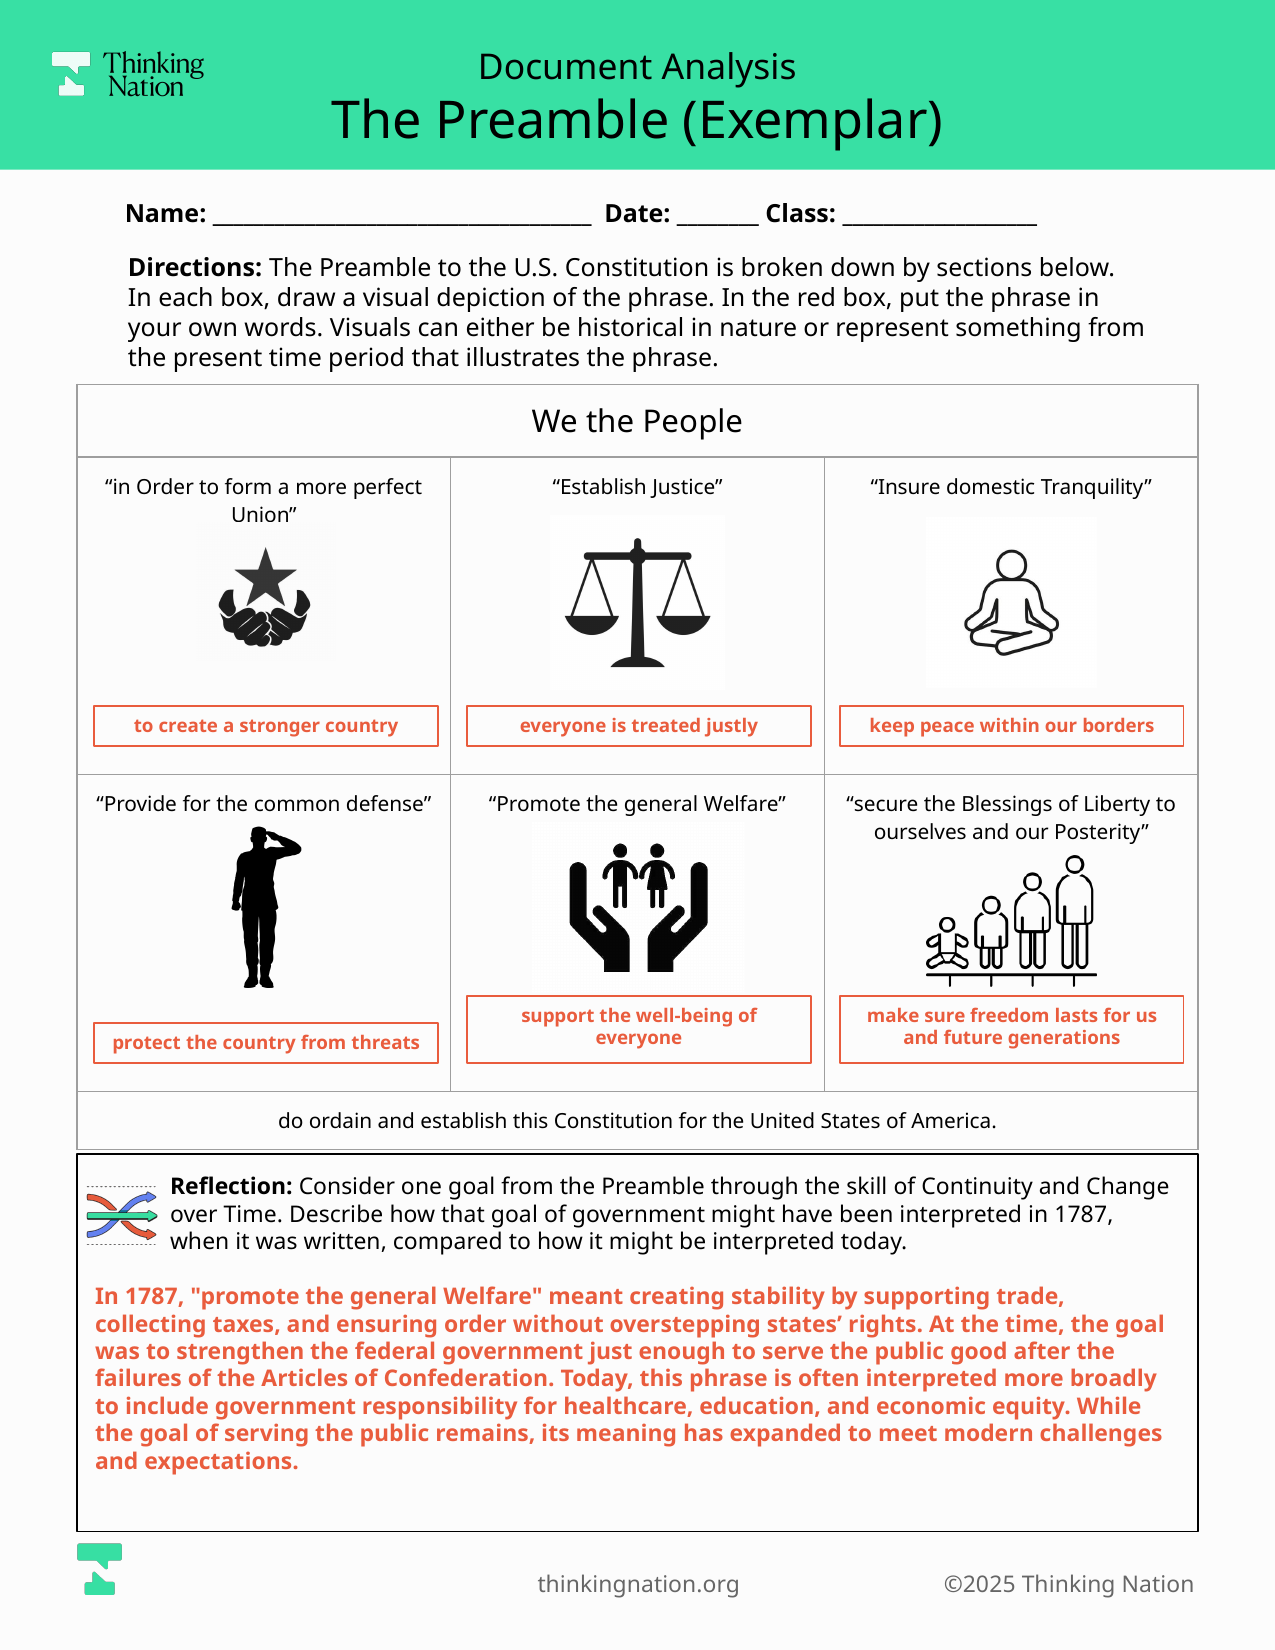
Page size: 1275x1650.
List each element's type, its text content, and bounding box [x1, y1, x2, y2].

text_box keep peace within our borders [839, 706, 1184, 746]
text_box ©2025 Thinking Nation [909, 1553, 1211, 1605]
text_box make sure freedom lasts for us and future generations [839, 996, 1184, 1063]
table_cell “Insure domestic Tranquility” [825, 458, 1197, 774]
picture [63, 1533, 135, 1605]
text_box protect the country from threats [94, 1023, 438, 1063]
text_box to create a stronger country [94, 706, 438, 746]
text_box everyone is treated justly [467, 706, 811, 746]
text_box Reflection: Consider one goal from the Preamble through the skill of Continuity and Change over Time. Describe how that goal of government might have been interpreted in 1787, when it was written, compared to how it might be interpreted today. In 1787, "promote the general Welfare" meant creating stability by supporting trade, collecting taxes, and ensuring order without overstepping states’ rights. At the time, the goal was to strengthen the federal government just enough to serve the public good after the failures of the Articles of Confederation. Today, this phrase is often interpreted more broadly to include government responsibility for healthcare, education, and economic equity. While the goal of serving the public remains, its meaning has expanded to meet modern challenges and expectations. [76, 1153, 1198, 1532]
picture [77, 1170, 167, 1261]
table_cell “Provide for the common defense” [78, 775, 450, 1091]
picture [926, 835, 1097, 1006]
text_box support the well-being of everyone [467, 996, 811, 1063]
picture [550, 515, 725, 690]
table_cell “secure the Blessings of Liberty to ourselves and our Posterity” [825, 775, 1197, 1091]
text_box Document Analysis The Preamble (Exemplar) [0, 0, 1275, 170]
picture [230, 825, 302, 989]
picture [196, 522, 336, 661]
text_box thinkingnation.org [488, 1553, 790, 1605]
picture [926, 517, 1097, 688]
text_box Directions: The Preamble to the U.S. Constitution is broken down by sections below. In each box, draw a visual depiction of the phrase. In the red box, put the phrase in your own words. Visuals can either be historical in nature or represent something from the present time period that illustrates the phrase. [109, 249, 1165, 372]
picture [35, 37, 210, 110]
table_cell do ordain and establish this Constitution for the United States of America. [78, 1092, 1197, 1149]
table_cell “Promote the general Welfare” [451, 775, 824, 1091]
table_cell “Establish Justice” [451, 458, 824, 774]
picture [532, 822, 746, 993]
text_box Name: _____________________________________ Date: ________ Class: ___________________ [109, 182, 1165, 249]
table_cell “in Order to form a more perfect Union” [78, 458, 450, 774]
table_header We the People [78, 385, 1197, 456]
